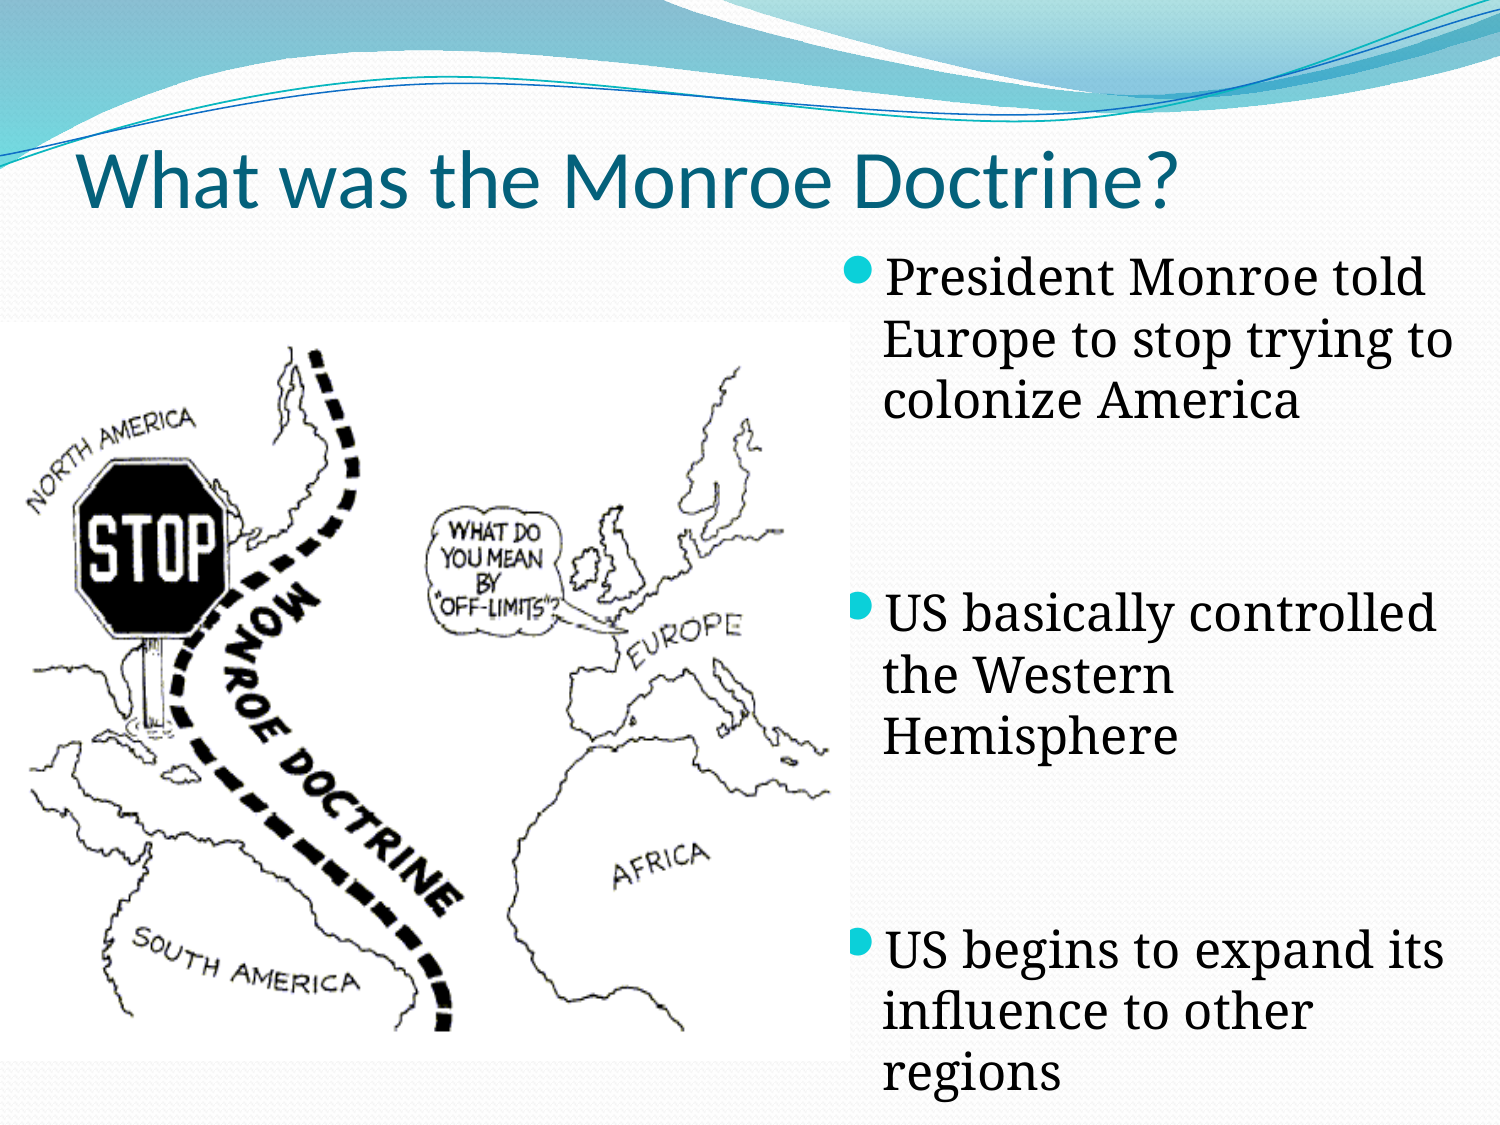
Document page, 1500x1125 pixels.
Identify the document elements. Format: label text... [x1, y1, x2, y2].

list President Monroe told Europe to stop trying to colonize America US basically controlled the Western Hemisphere US begins to expand its influence to other regions [825, 237, 1500, 1113]
picture [0, 322, 851, 1061]
title What was the Monroe Doctrine? [75, 115, 1425, 225]
